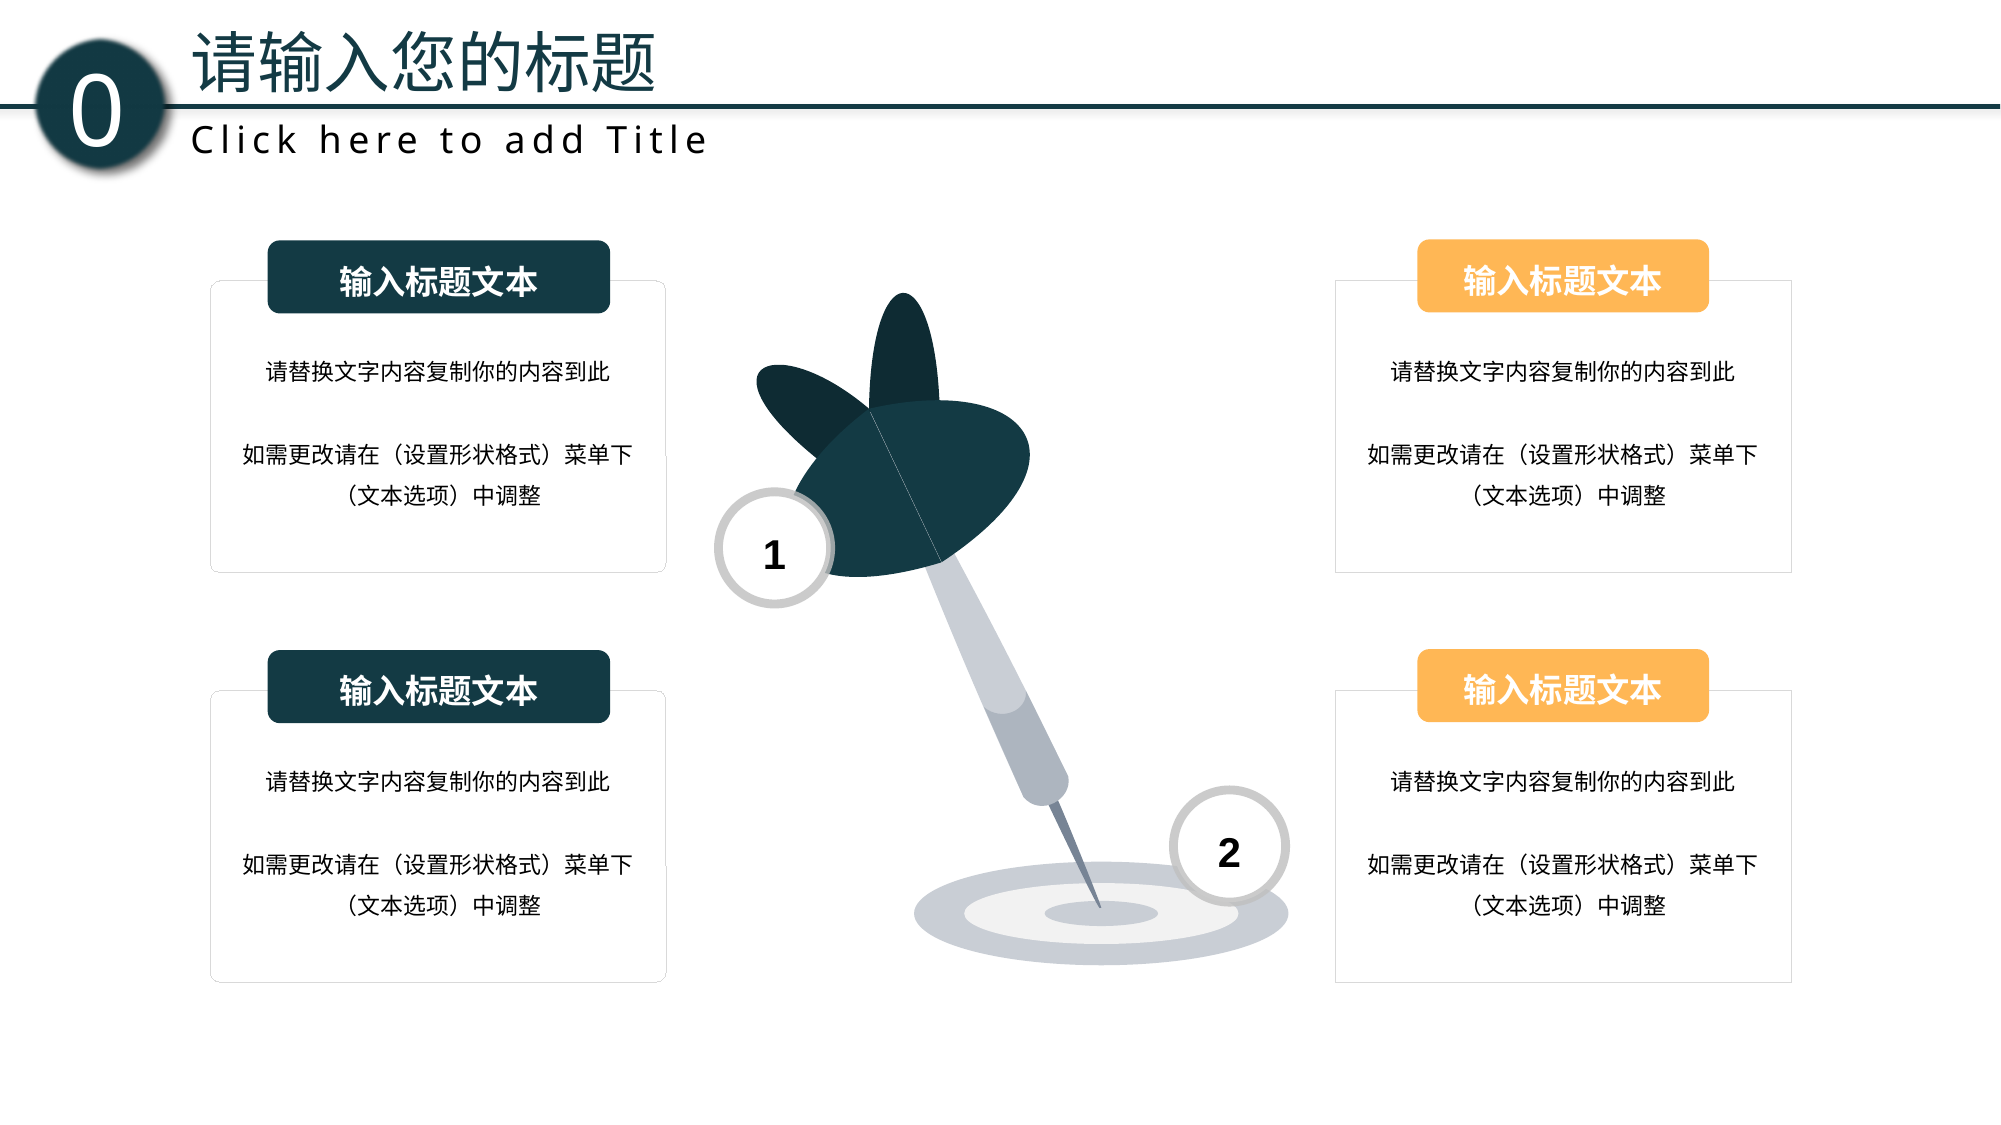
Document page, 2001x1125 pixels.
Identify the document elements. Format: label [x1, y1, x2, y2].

text_box [1335, 649, 1792, 983]
text_box [210, 650, 666, 983]
text_box [1335, 239, 1792, 573]
text_box [210, 240, 666, 573]
text_box [718, 253, 1289, 966]
